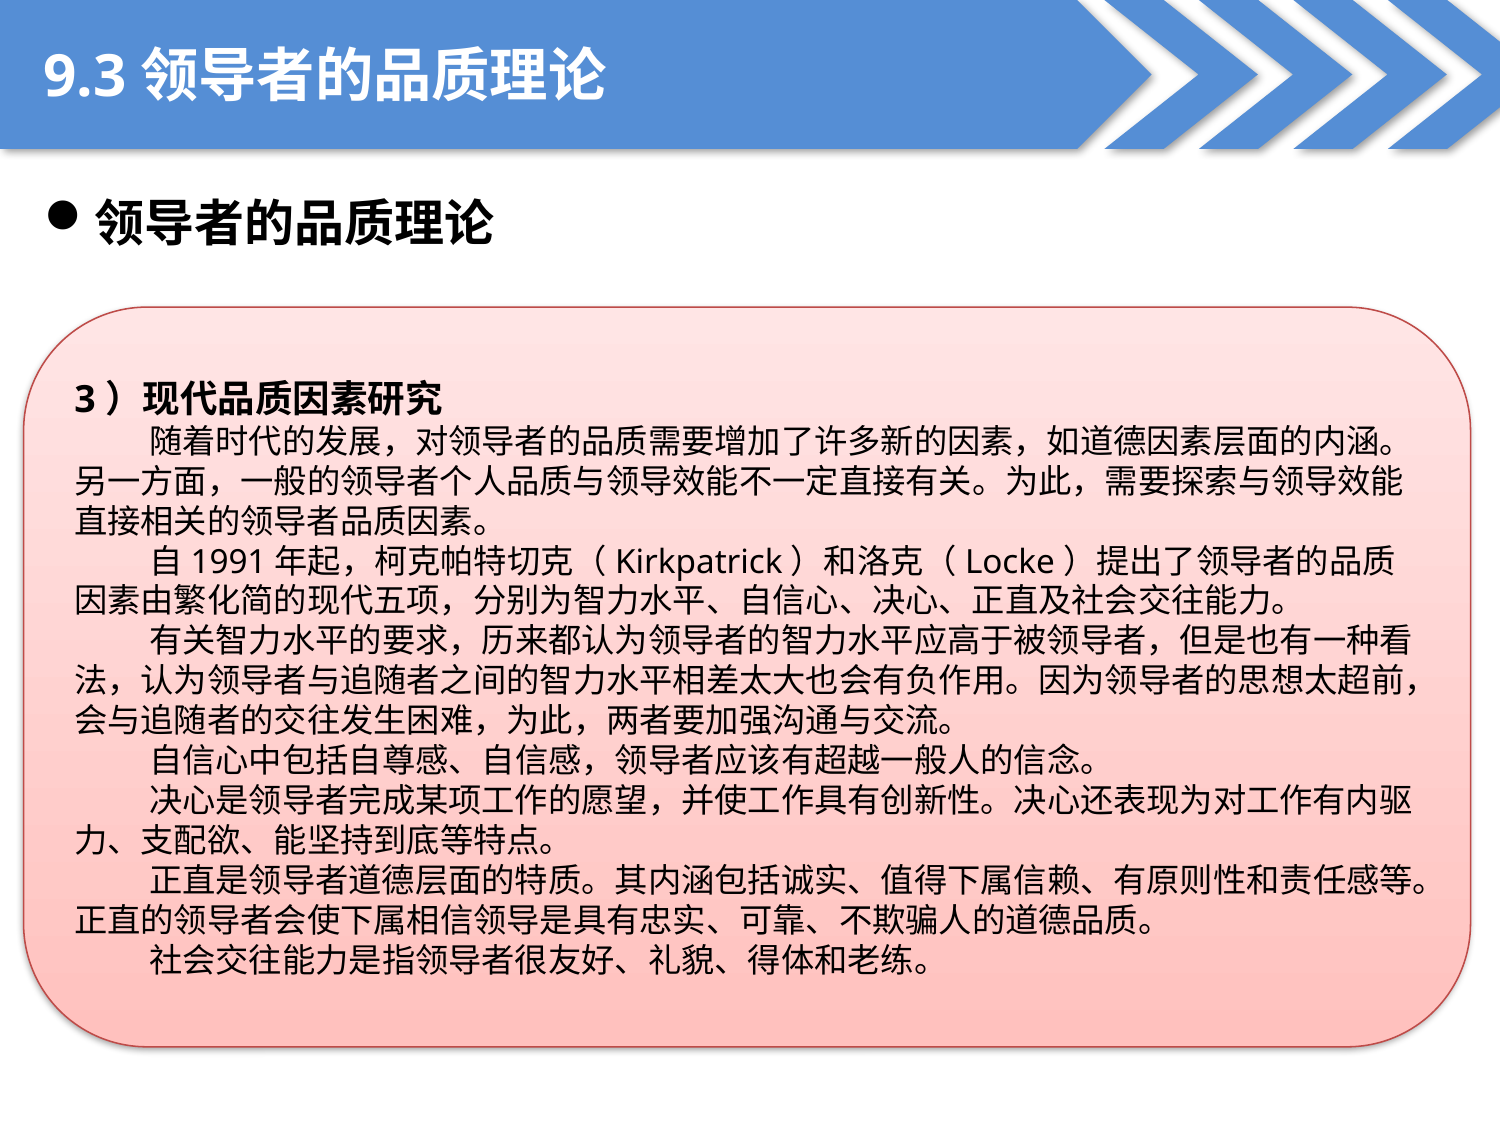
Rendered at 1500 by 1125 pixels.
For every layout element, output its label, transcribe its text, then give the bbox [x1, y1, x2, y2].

text_box 9.3领导者的品质理论 [28, 30, 622, 116]
text_box 领导者的品质理论 [29, 184, 703, 260]
text_box 3）现代品质因素研究 随着时代的发展，对领导者的品质需要增加了许多新的因素，如道德因素层面的内涵。另一方面，一般的领导者个人品质与领导效能不一定直接有关。为此，需要探索与领导效能直接相关的领导者品质因素。 自1991年起，柯克帕特切克（Kirkpatrick）和洛克（Locke）提出了领导者的品质因素由繁化简的现代五项，分别为智力水平、自信心、决心、正直及社会交往能力。 有关智力水平的要求，历来都认为领导者的智力水平应高于被领导者，但是也有一种看法，认为领导者与追随者之间的智力水平相差太大也会有负作用。因为领导者的思想太超前，会与追随者的交往发生困难，为此，两者要加强沟通与交流。 自信心中包括自尊感、自信感，领导者应该有超越一般人的信念。 决心是领导者完成某项工作的愿望，并使工作具有创新性。决心还表现为对工作有内驱力、支配欲、能坚持到底等特点。 正直是领导者道德层面的特质。其内涵包括诚实、值得下属信赖、有原则性和责任感等。正直的领导者会使下属相信领导是具有忠实、可靠、不欺骗人的道德品质。 社会交往能力是指领导者很友好、礼貌、得体和老练。 [22, 306, 1472, 1048]
